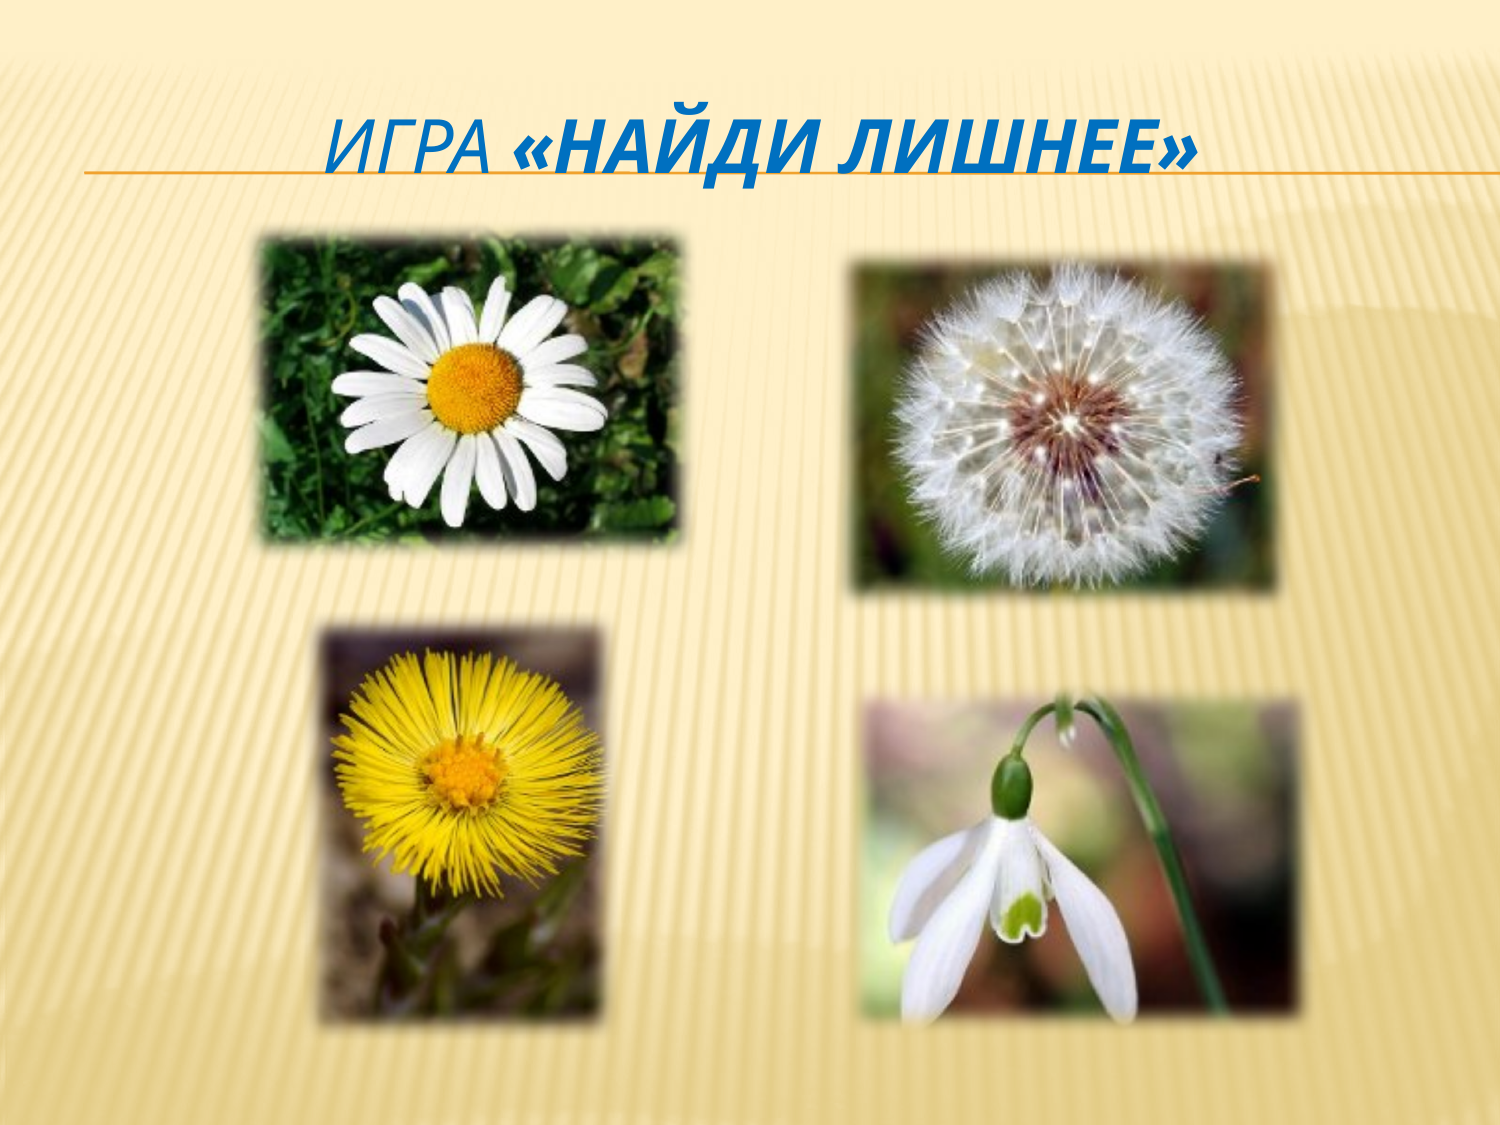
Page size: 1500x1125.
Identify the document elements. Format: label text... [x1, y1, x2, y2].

picture [832, 243, 1294, 613]
picture [844, 680, 1318, 1036]
title Игра «Найди лишнее» [49, 75, 1475, 213]
picture [300, 609, 621, 1042]
picture [241, 219, 698, 562]
